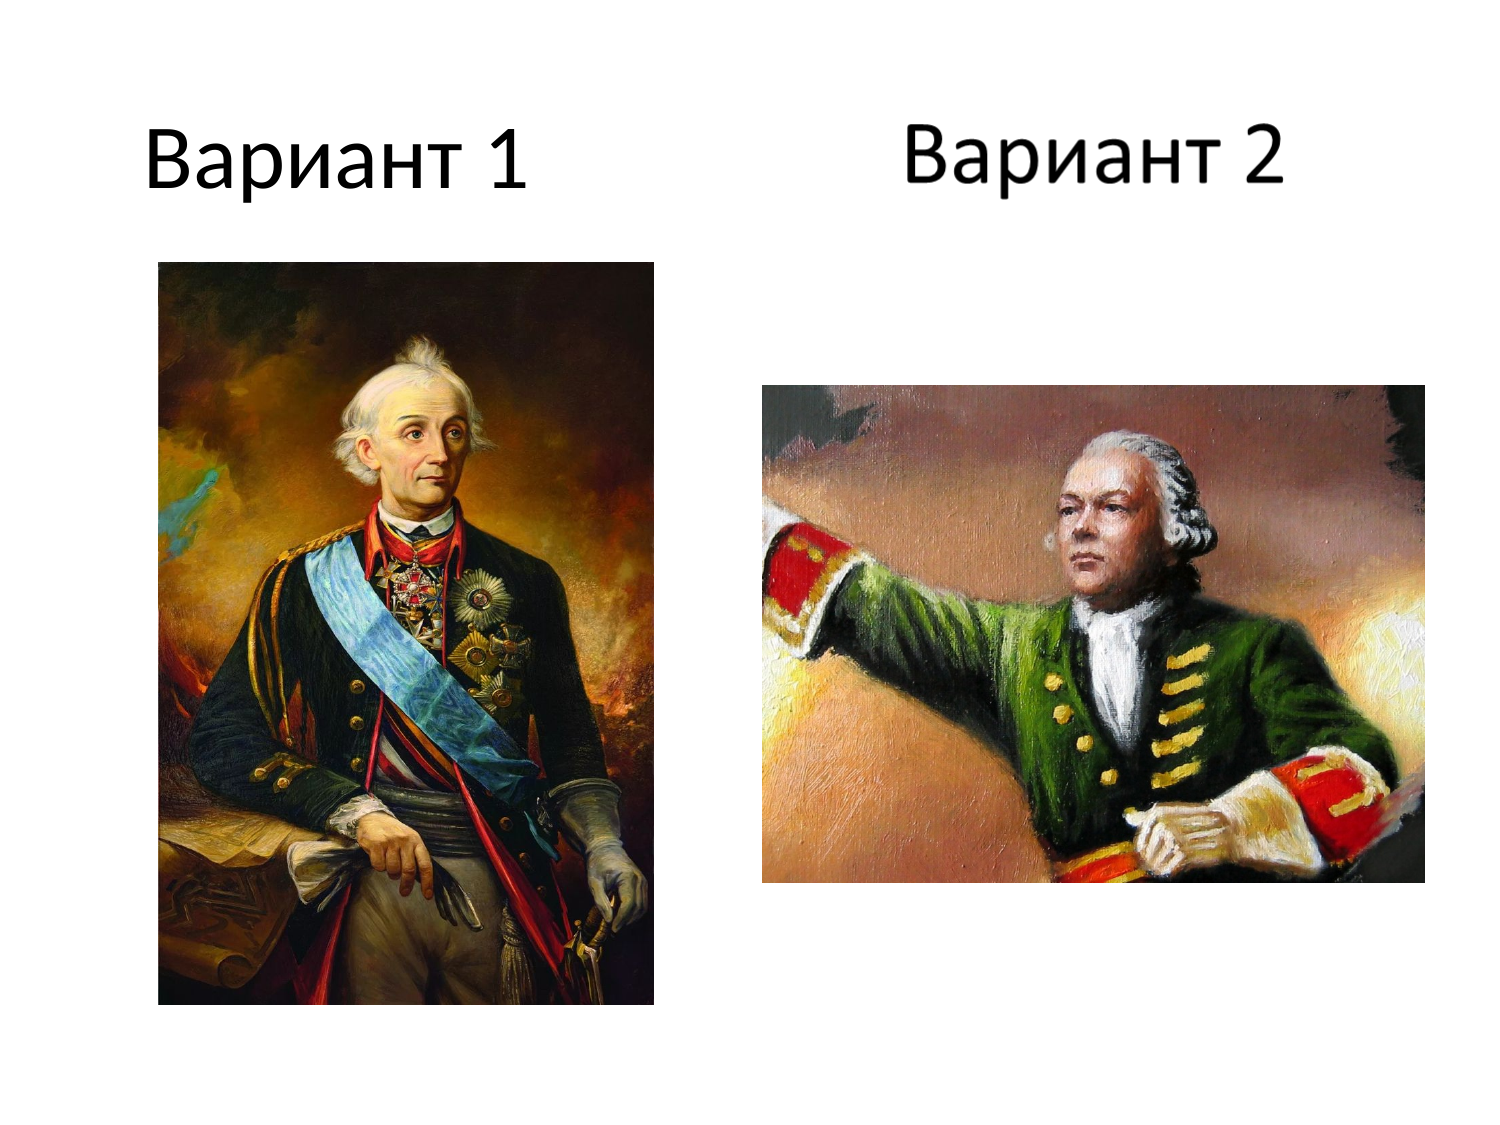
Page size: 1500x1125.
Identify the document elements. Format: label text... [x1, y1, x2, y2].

text_box Вариант 1 [99, 70, 575, 234]
picture [844, 69, 1344, 264]
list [762, 384, 1426, 883]
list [158, 262, 654, 1006]
